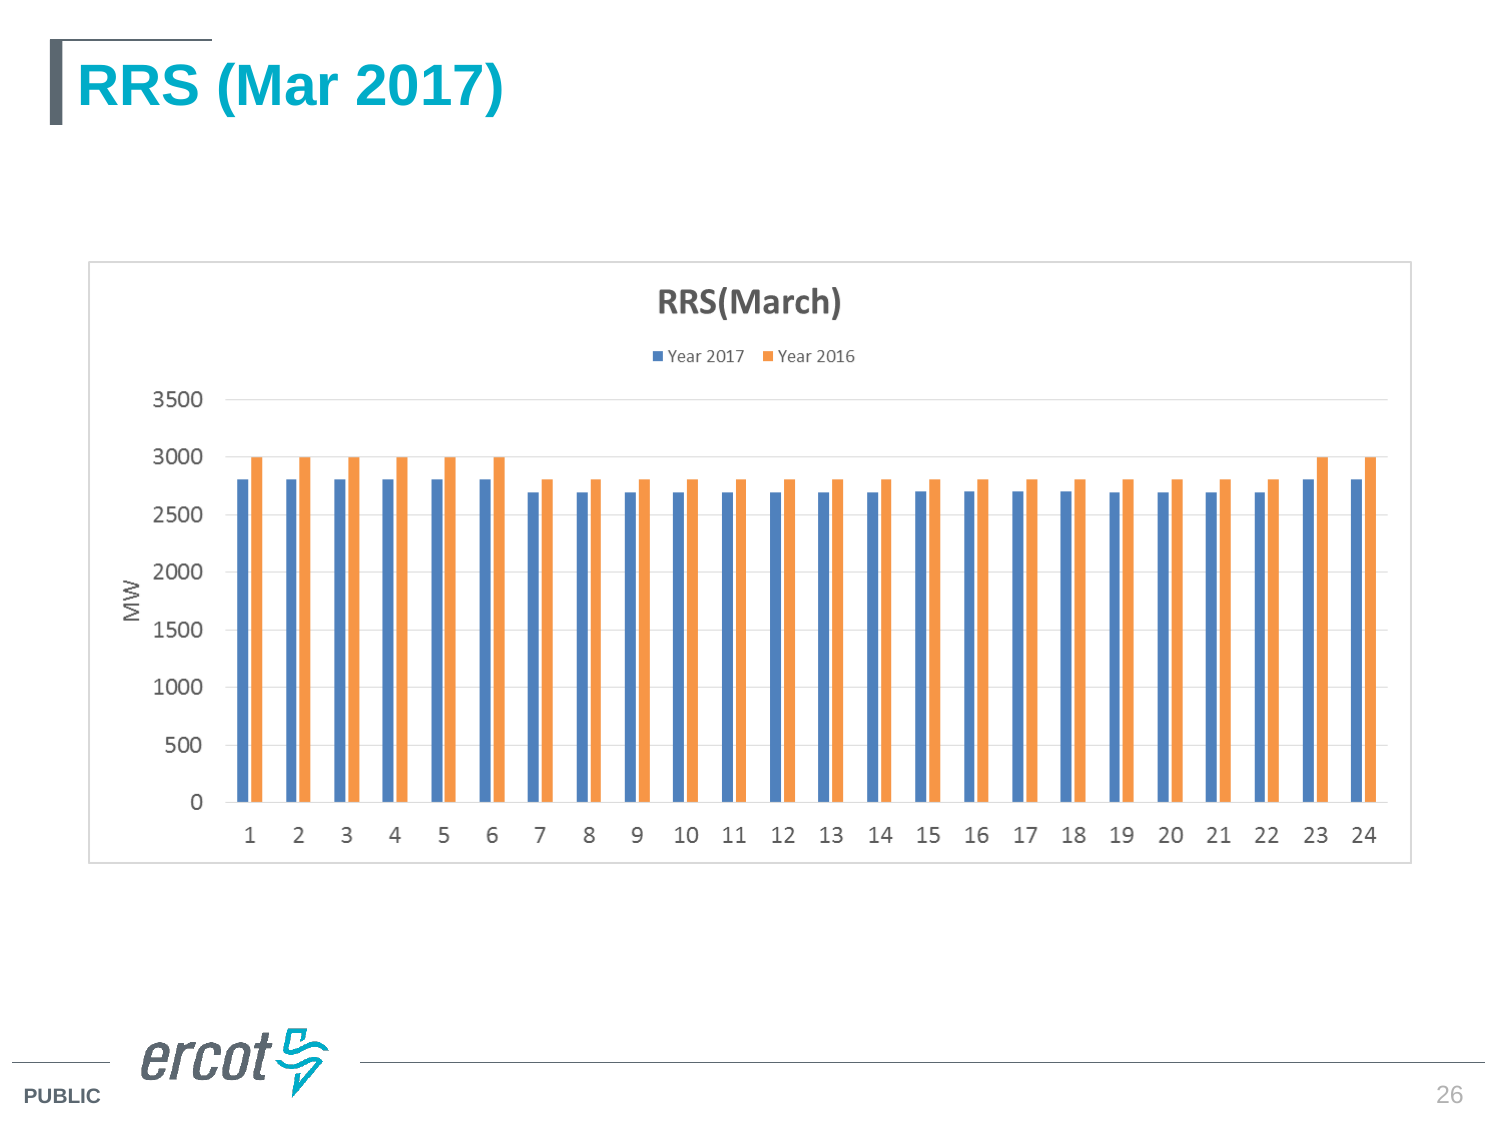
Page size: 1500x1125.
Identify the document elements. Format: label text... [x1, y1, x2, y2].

title RRS (Mar 2017) [62, 39, 1450, 228]
slide_number 26 [1412, 1076, 1488, 1112]
picture [137, 1024, 332, 1100]
picture [88, 261, 1412, 864]
